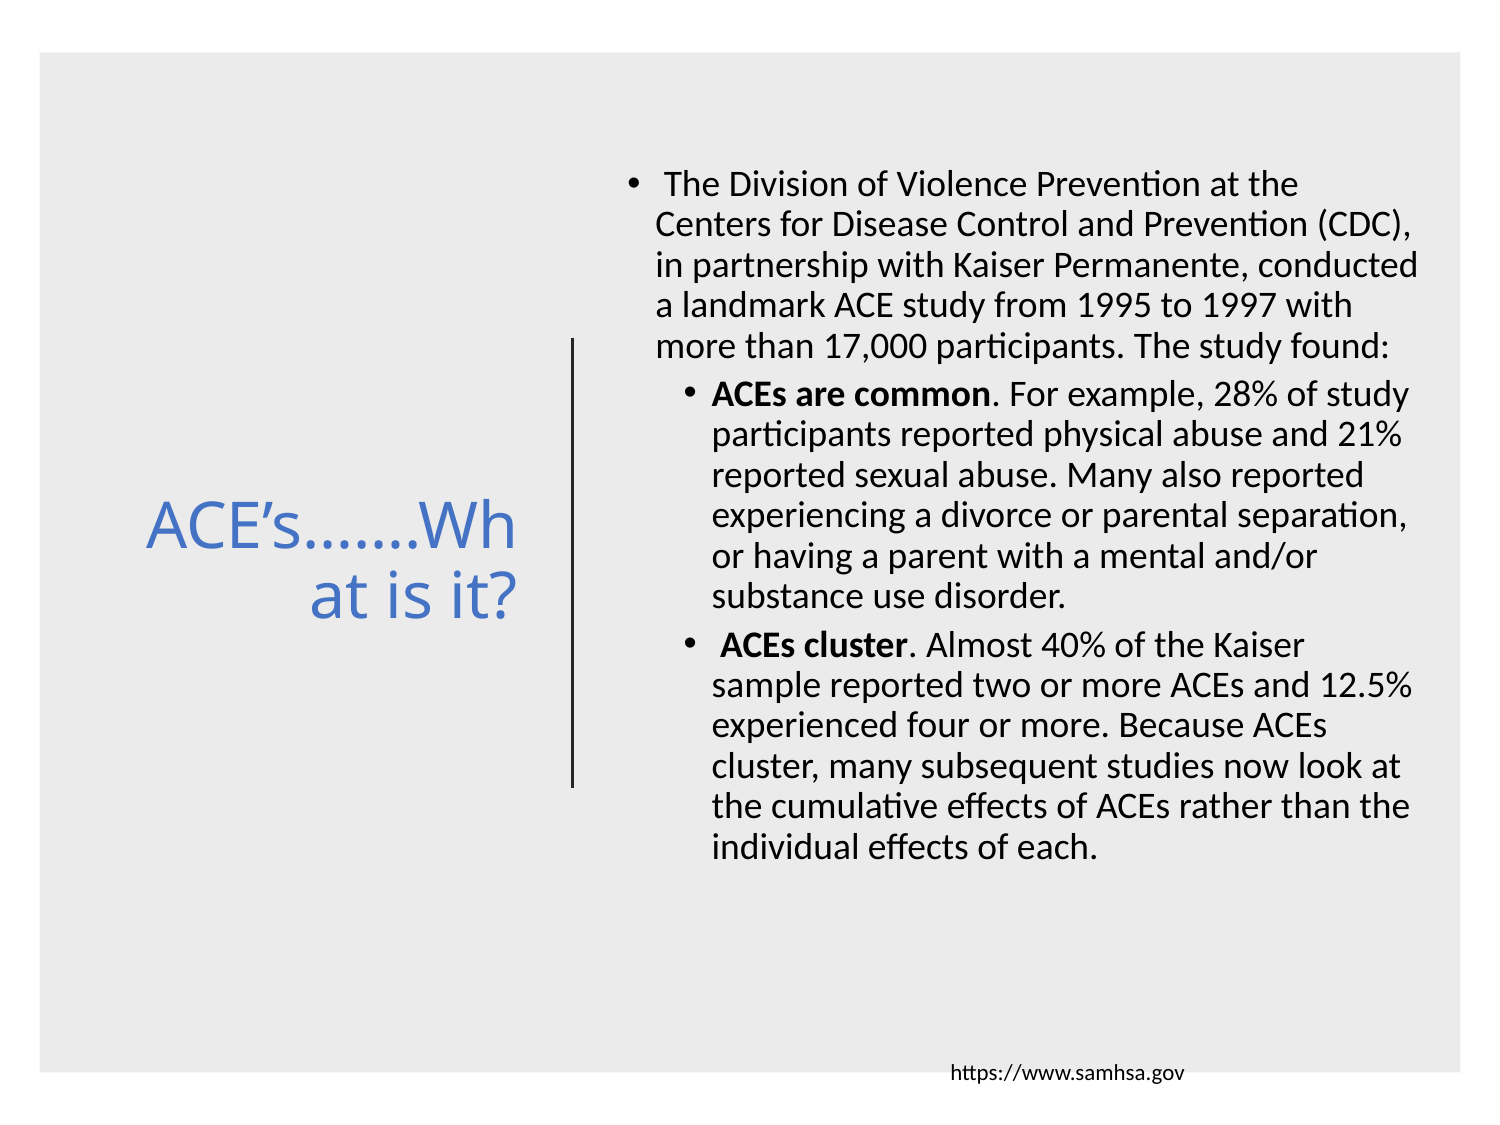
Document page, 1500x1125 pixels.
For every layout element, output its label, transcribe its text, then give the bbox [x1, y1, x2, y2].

list The Division of Violence Prevention at the Centers for Disease Control and Prevention (CDC), in partnership with Kaiser Permanente, conducted a landmark ACE study from 1995 to 1997 with more than 17,000 participants. The study found: ACEs are common. For example, 28% of study participants reported physical abuse and 21% reported sexual abuse. Many also reported experiencing a divorce or parental separation, or having a parent with a mental and/or substance use disorder. ACEs cluster. Almost 40% of the Kaiser sample reported two or more ACEs and 12.5% experienced four or more. Because ACEs cluster, many subsequent studies now look at the cumulative effects of ACEs rather than the individual effects of each. [612, 75, 1438, 1013]
text_box https://www.samhsa.gov [935, 1050, 1225, 1093]
text_box [38, 51, 1461, 1073]
title ACE’s…….What is it? [103, 158, 533, 967]
